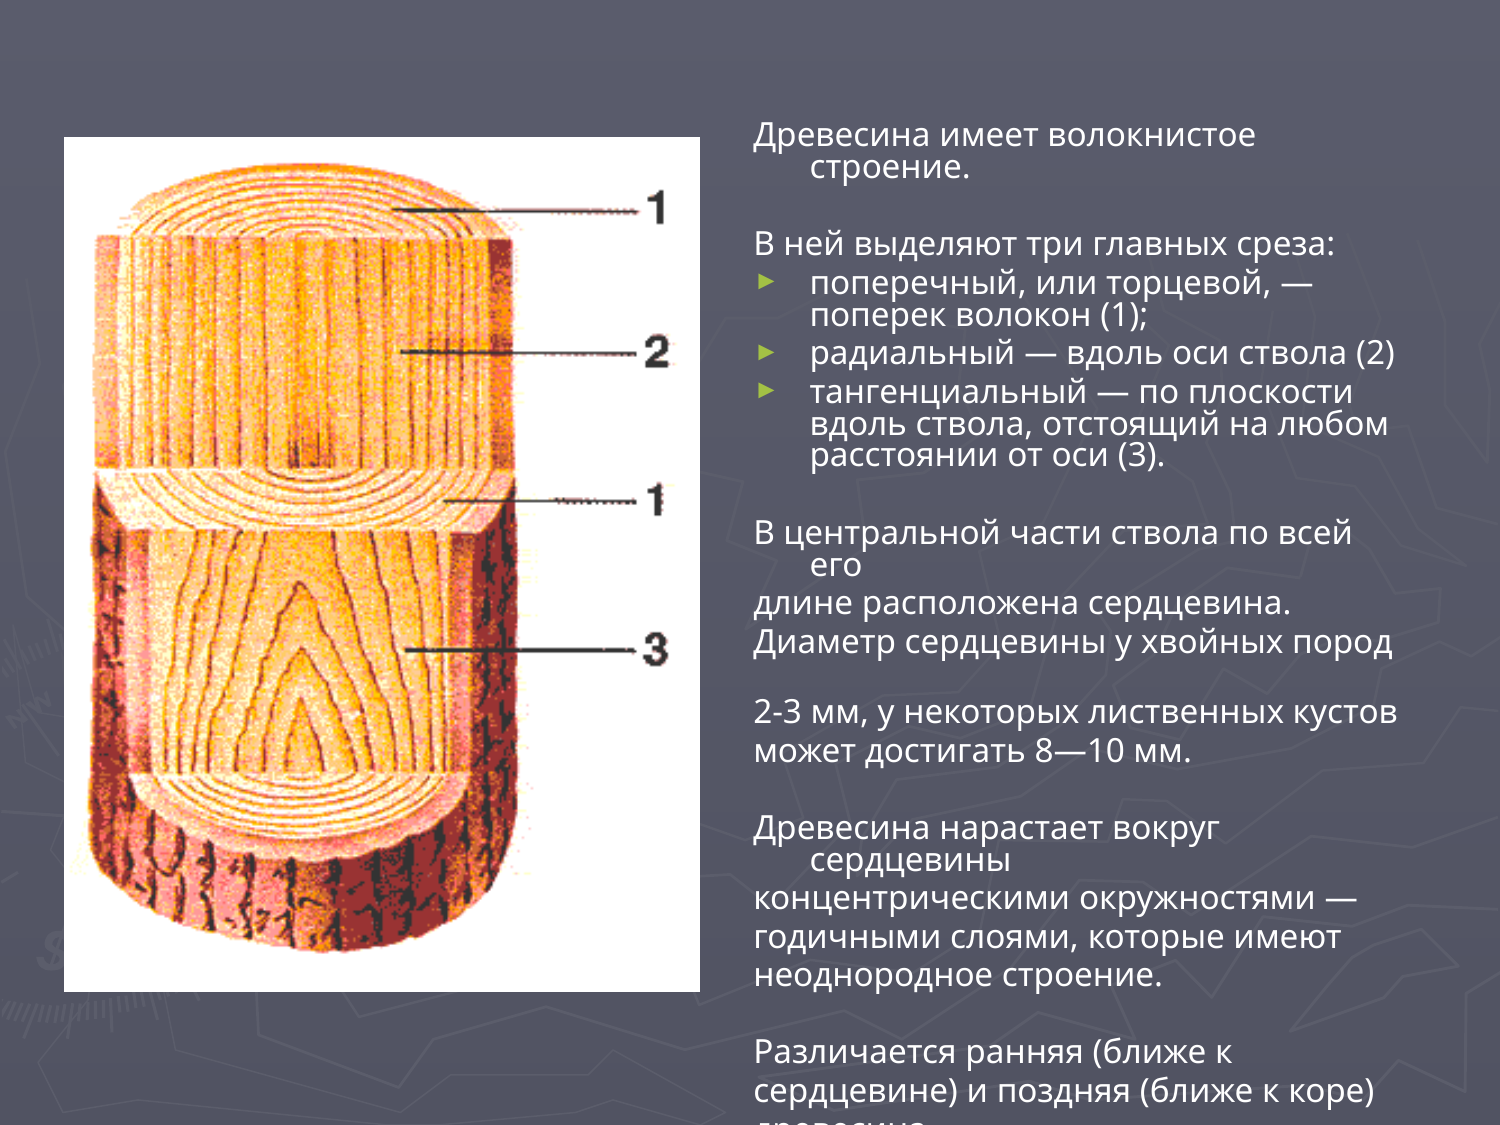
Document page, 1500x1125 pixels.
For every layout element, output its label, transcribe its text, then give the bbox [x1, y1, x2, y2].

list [64, 136, 700, 993]
list Древесина имеет волокнистое строение. В ней выделяют три главных среза: поперечный, или торцевой, — поперек волокон (1); радиальный — вдоль оси ствола (2) тангенциальный — по плоскости вдоль ствола, отстоящий на любом расстоянии от оси (3). В центральной части ствола по всей его длине расположена сердцевина. Диаметр сердцевины у хвойных пород 2-3 мм, у некоторых лиственных кустов может достигать 8—10 мм. Древесина нарастает вокруг сердцевины концентрическими окружностями — годичными слоями, которые имеют неоднородное строение. Различается ранняя (ближе к сердцевине) и поздняя (ближе к коре) древесина. [738, 113, 1427, 1059]
